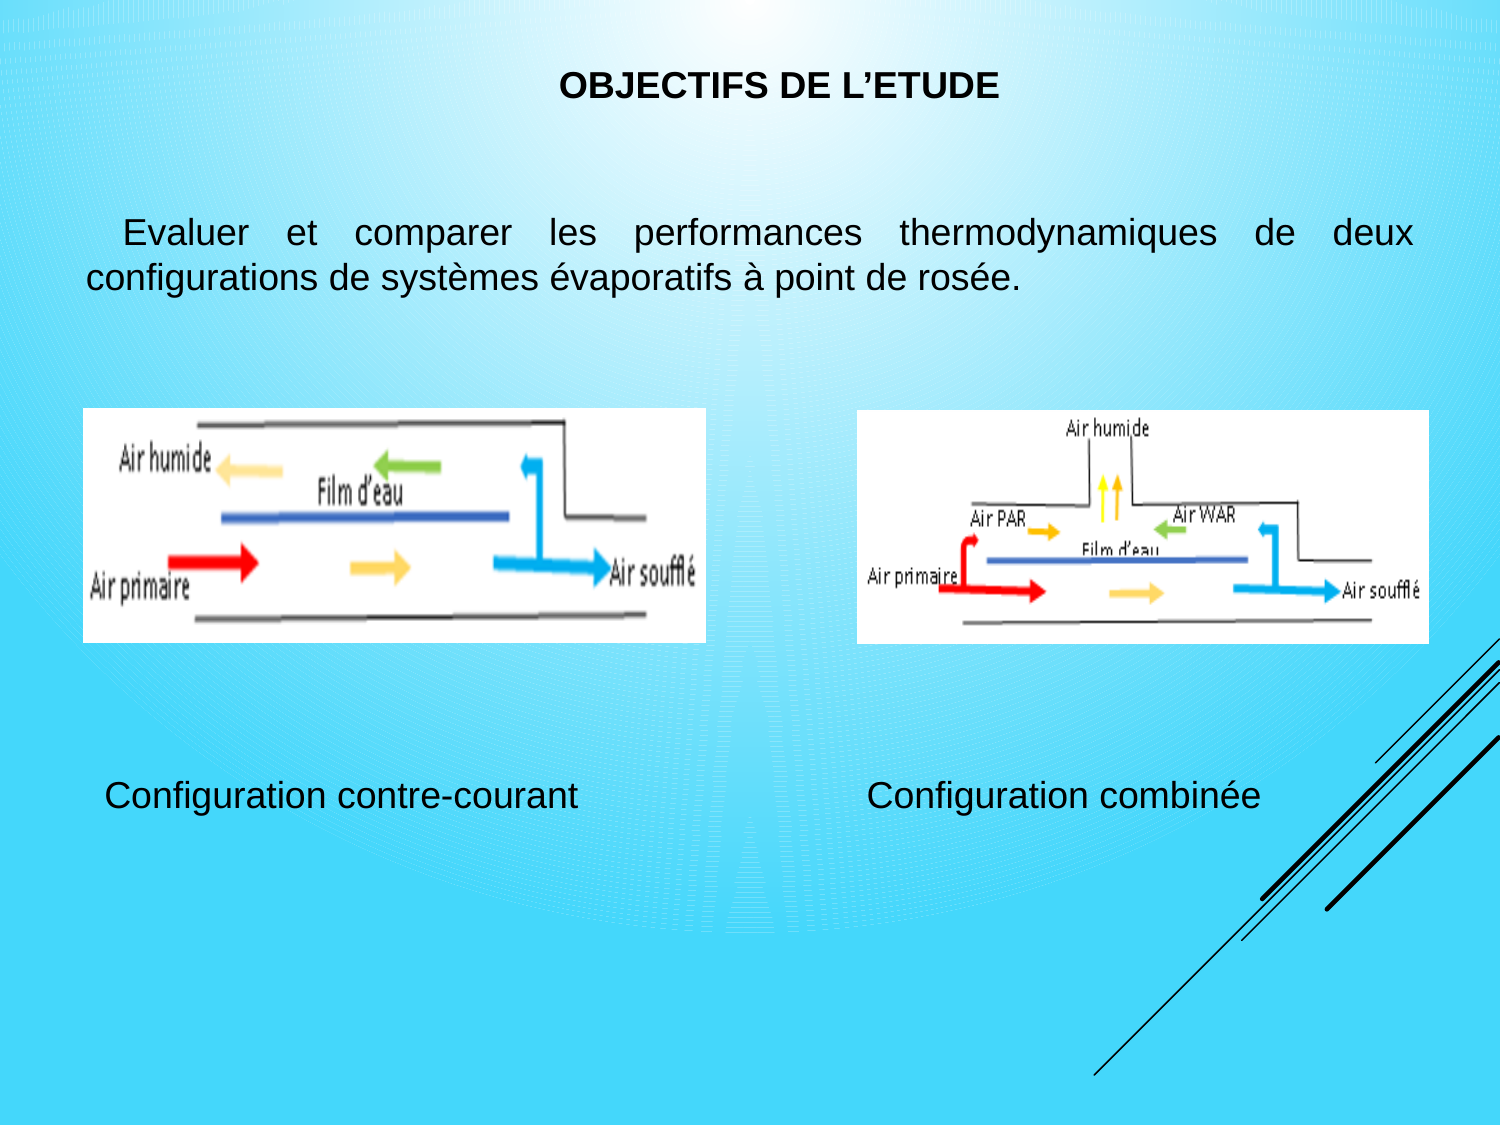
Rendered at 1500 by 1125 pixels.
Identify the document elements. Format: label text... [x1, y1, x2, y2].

text_box Configuration contre-courant [89, 763, 604, 823]
text_box Evaluer et comparer les performances thermodynamiques de deux configurations de systèmes évaporatifs à point de rosée. [70, 200, 1430, 338]
text_box OBJECTIFS DE L’ETUDE [501, 53, 1058, 114]
text_box Configuration combinée [851, 763, 1298, 823]
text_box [83, 408, 1429, 644]
